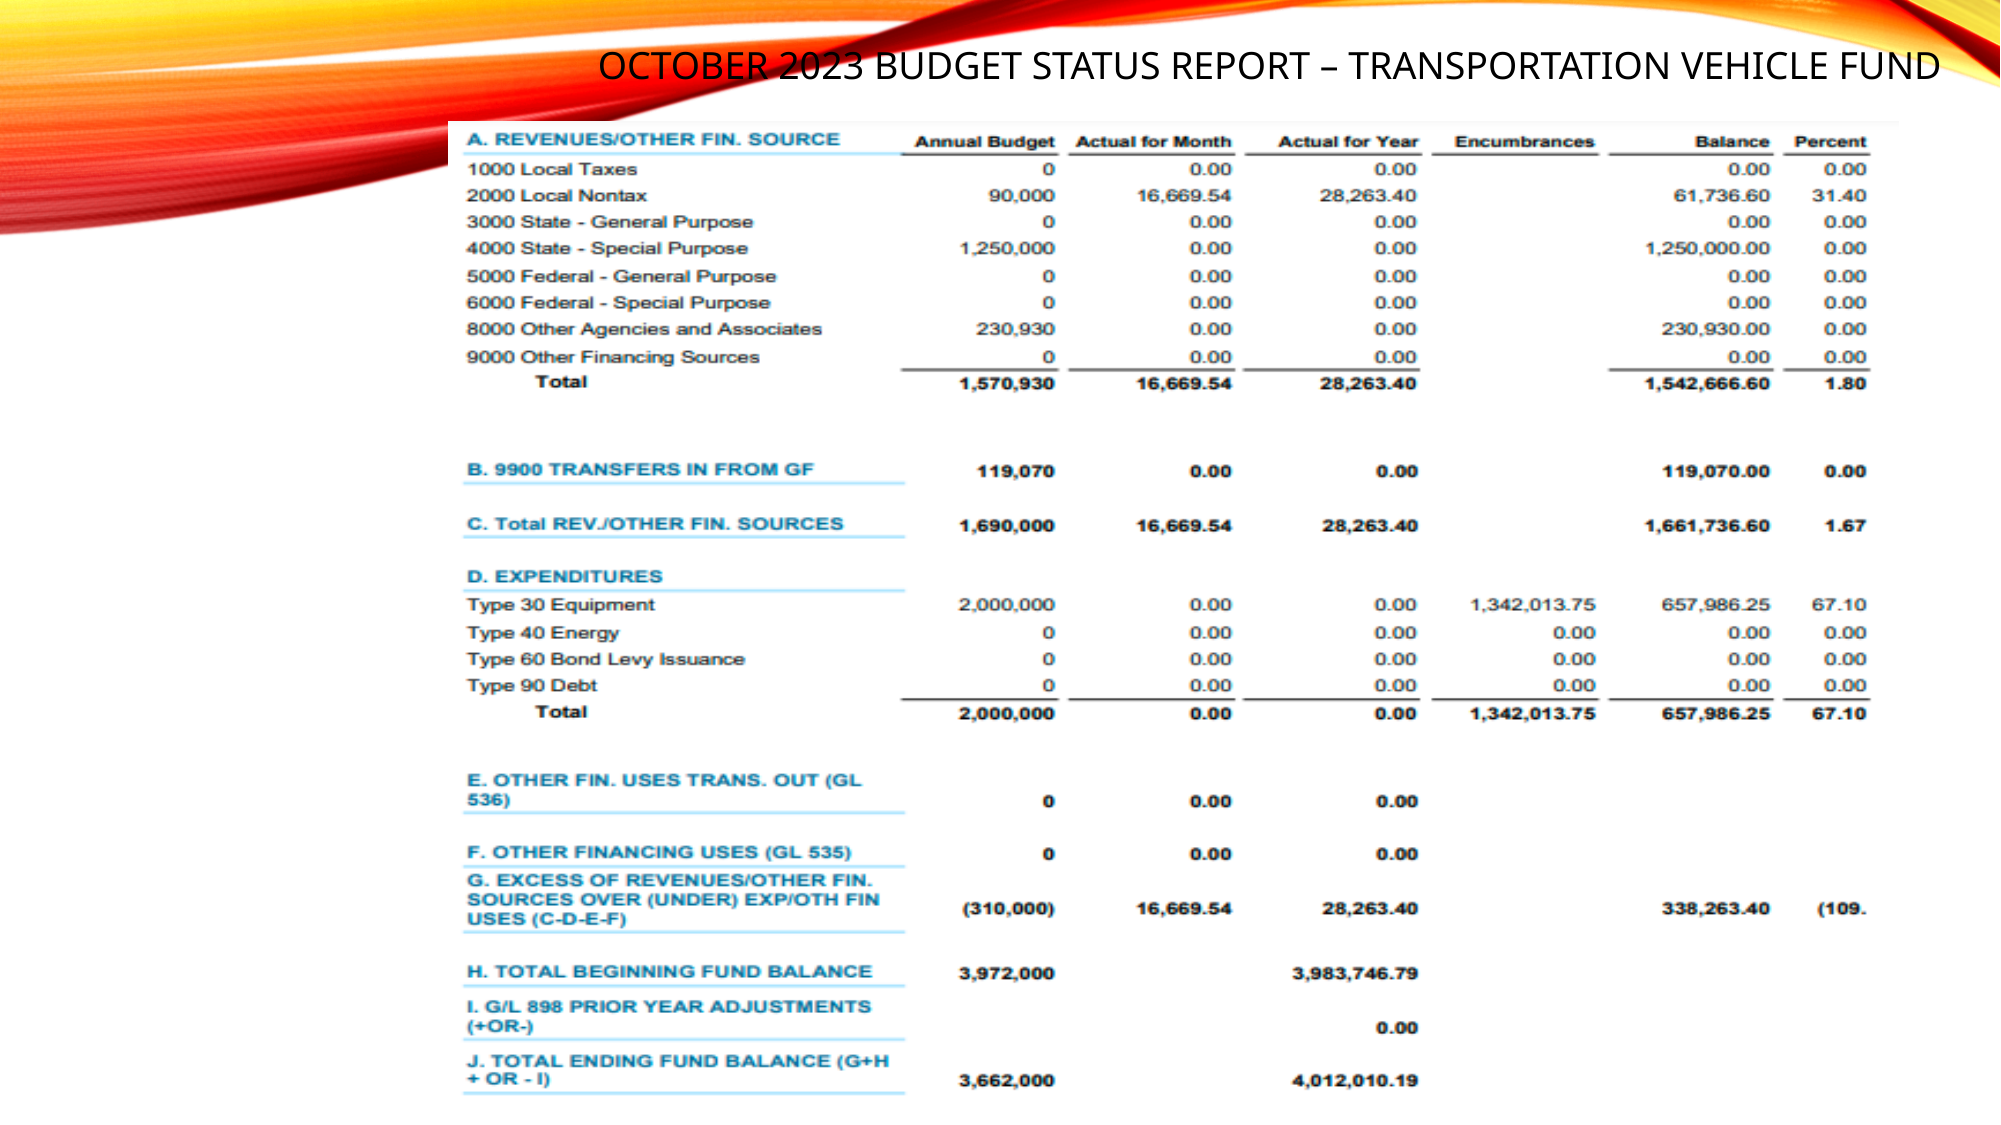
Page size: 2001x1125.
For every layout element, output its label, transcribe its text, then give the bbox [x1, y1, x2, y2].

title OCTOBER 2023 BUDGET STATUS REPORT – TRANSPORTATION VEHICLE FUND [578, 13, 1963, 122]
picture [0, 0, 2000, 1099]
